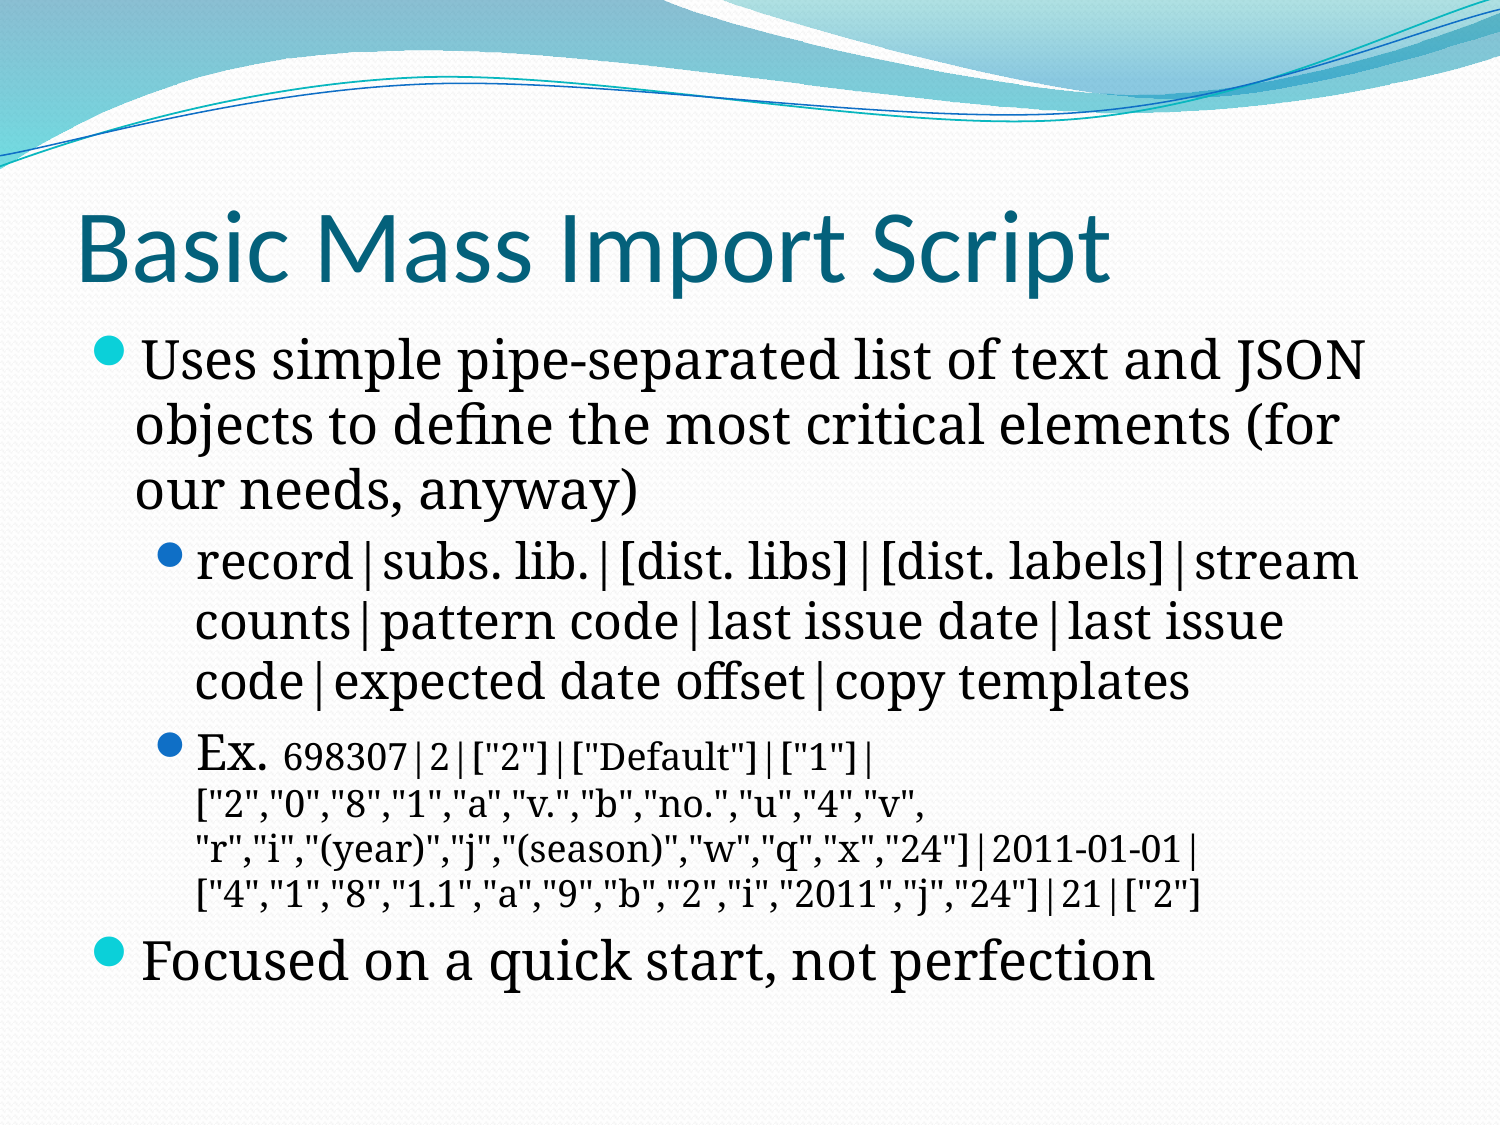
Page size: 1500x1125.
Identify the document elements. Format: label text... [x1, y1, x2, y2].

title Basic Mass Import Script [75, 115, 1425, 303]
list Uses simple pipe-separated list of text and JSON objects to define the most critical elements (for our needs, anyway) record|subs. lib.|[dist. libs]|[dist. labels]|stream counts|pattern code|last issue date|last issue code|expected date offset|copy templates Ex. 698307|2|["2"]|["Default"]|["1"]|["2","0","8","1","a","v.","b","no.","u","4","v", "r","i","(year)","j","(season)","w","q","x","24"]|2011-01-01| ["4","1","8","1.1","a","9","b","2","i","2011","j","24"]|21|["2"] Focused on a quick start, not perfection [75, 317, 1425, 1038]
